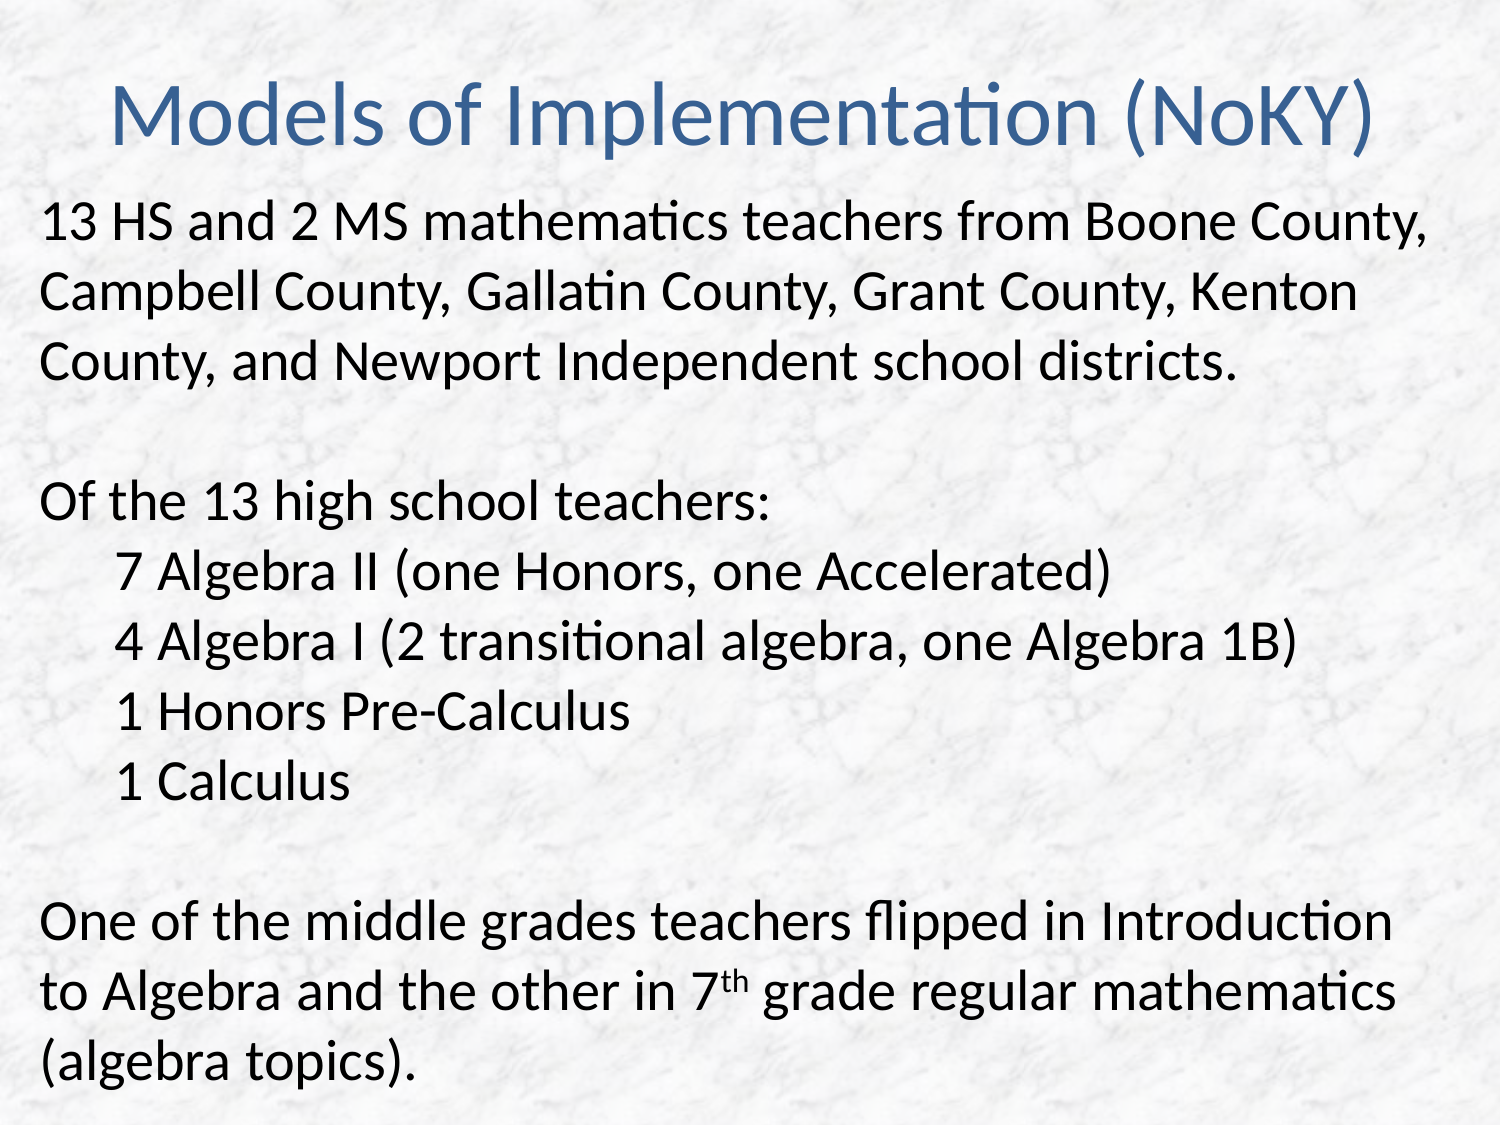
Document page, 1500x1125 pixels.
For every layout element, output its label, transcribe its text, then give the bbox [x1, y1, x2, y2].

text_box 13 HS and 2 MS mathematics teachers from Boone County, Campbell County, Gallatin County, Grant County, Kenton County, and Newport Independent school districts. Of the 13 high school teachers: 7 Algebra II (one Honors, one Accelerated) 4 Algebra I (2 transitional algebra, one Algebra 1B) 1 Honors Pre-Calculus 1 Calculus One of the middle grades teachers flipped in Introduction to Algebra and the other in 7th grade regular mathematics (algebra topics). [24, 174, 1448, 1100]
title Models of Implementation (NoKY) [62, 37, 1425, 174]
